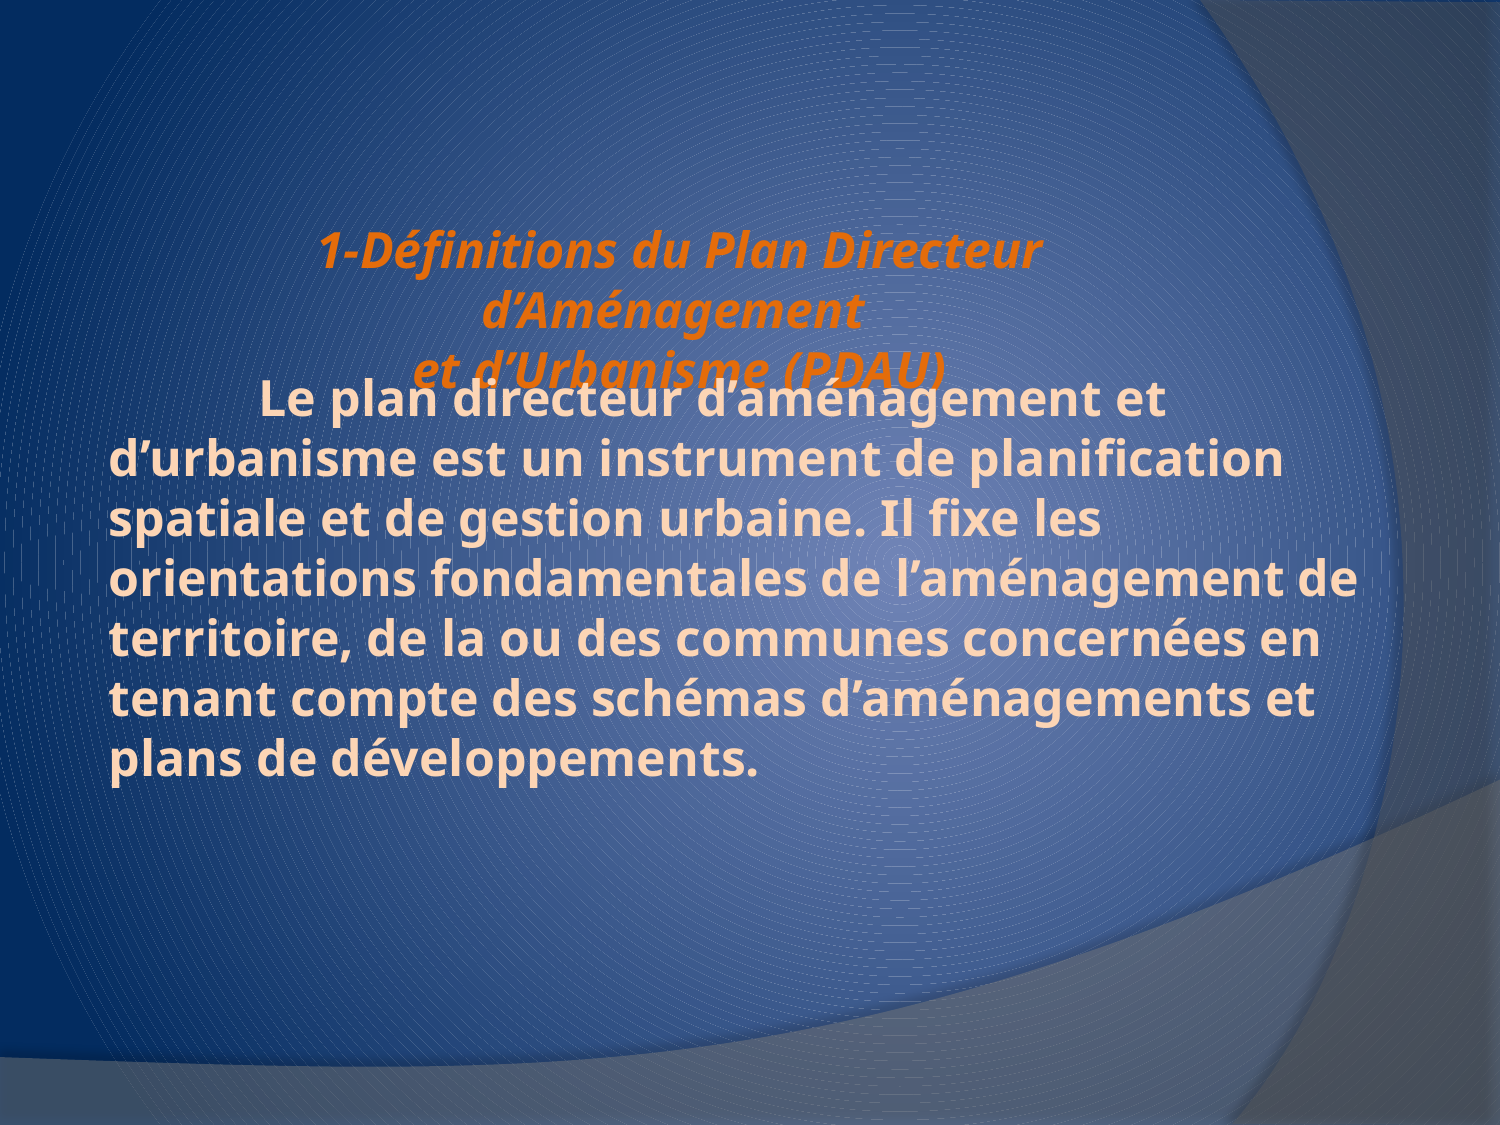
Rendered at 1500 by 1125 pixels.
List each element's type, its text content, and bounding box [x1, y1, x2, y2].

text_box 1-Définitions du Plan Directeur d’Aménagement et d’Urbanisme (PDAU) [117, 210, 1243, 358]
text_box Le plan directeur d’aménagement et d’urbanisme est un instrument de planification spatiale et de gestion urbaine. Il fixe les orientations fondamentales de l’aménagement de territoire, de la ou des communes concernées en tenant compte des schémas d’aménagements et plans de développements. [93, 358, 1407, 794]
